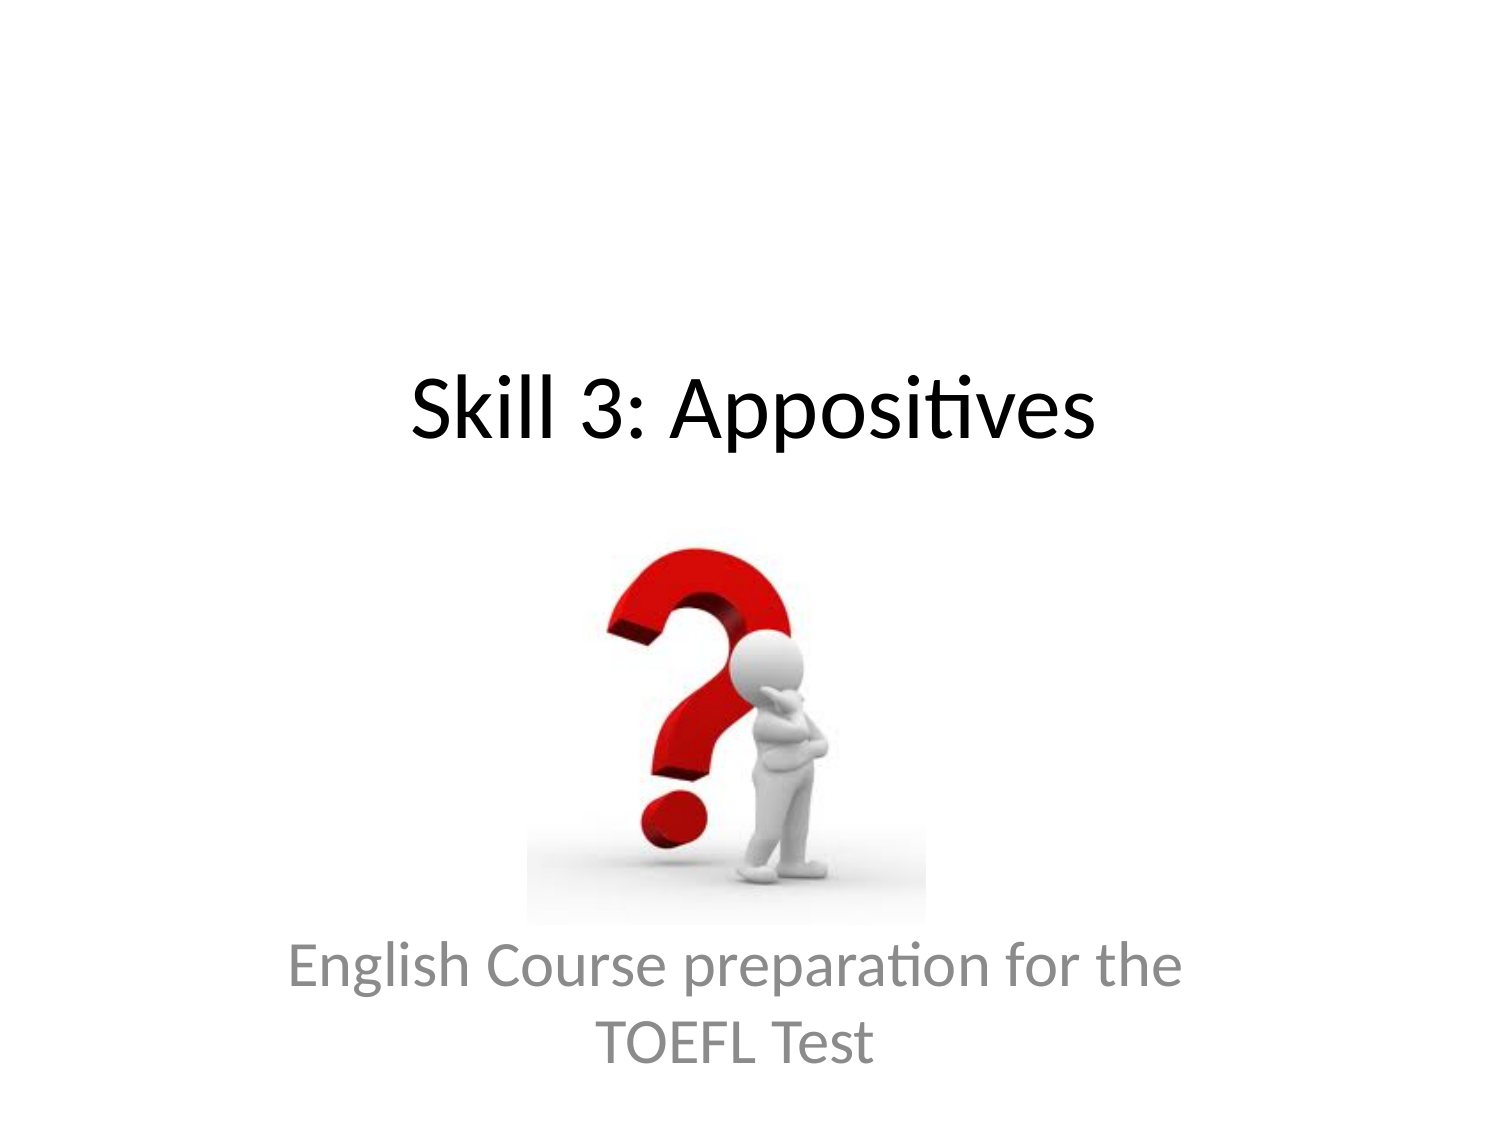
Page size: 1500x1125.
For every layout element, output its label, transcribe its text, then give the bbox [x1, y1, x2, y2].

title Skill 3: Appositives [117, 281, 1393, 523]
picture [527, 527, 927, 925]
subtitle English Course preparation for the TOEFL Test [269, 914, 1203, 1085]
